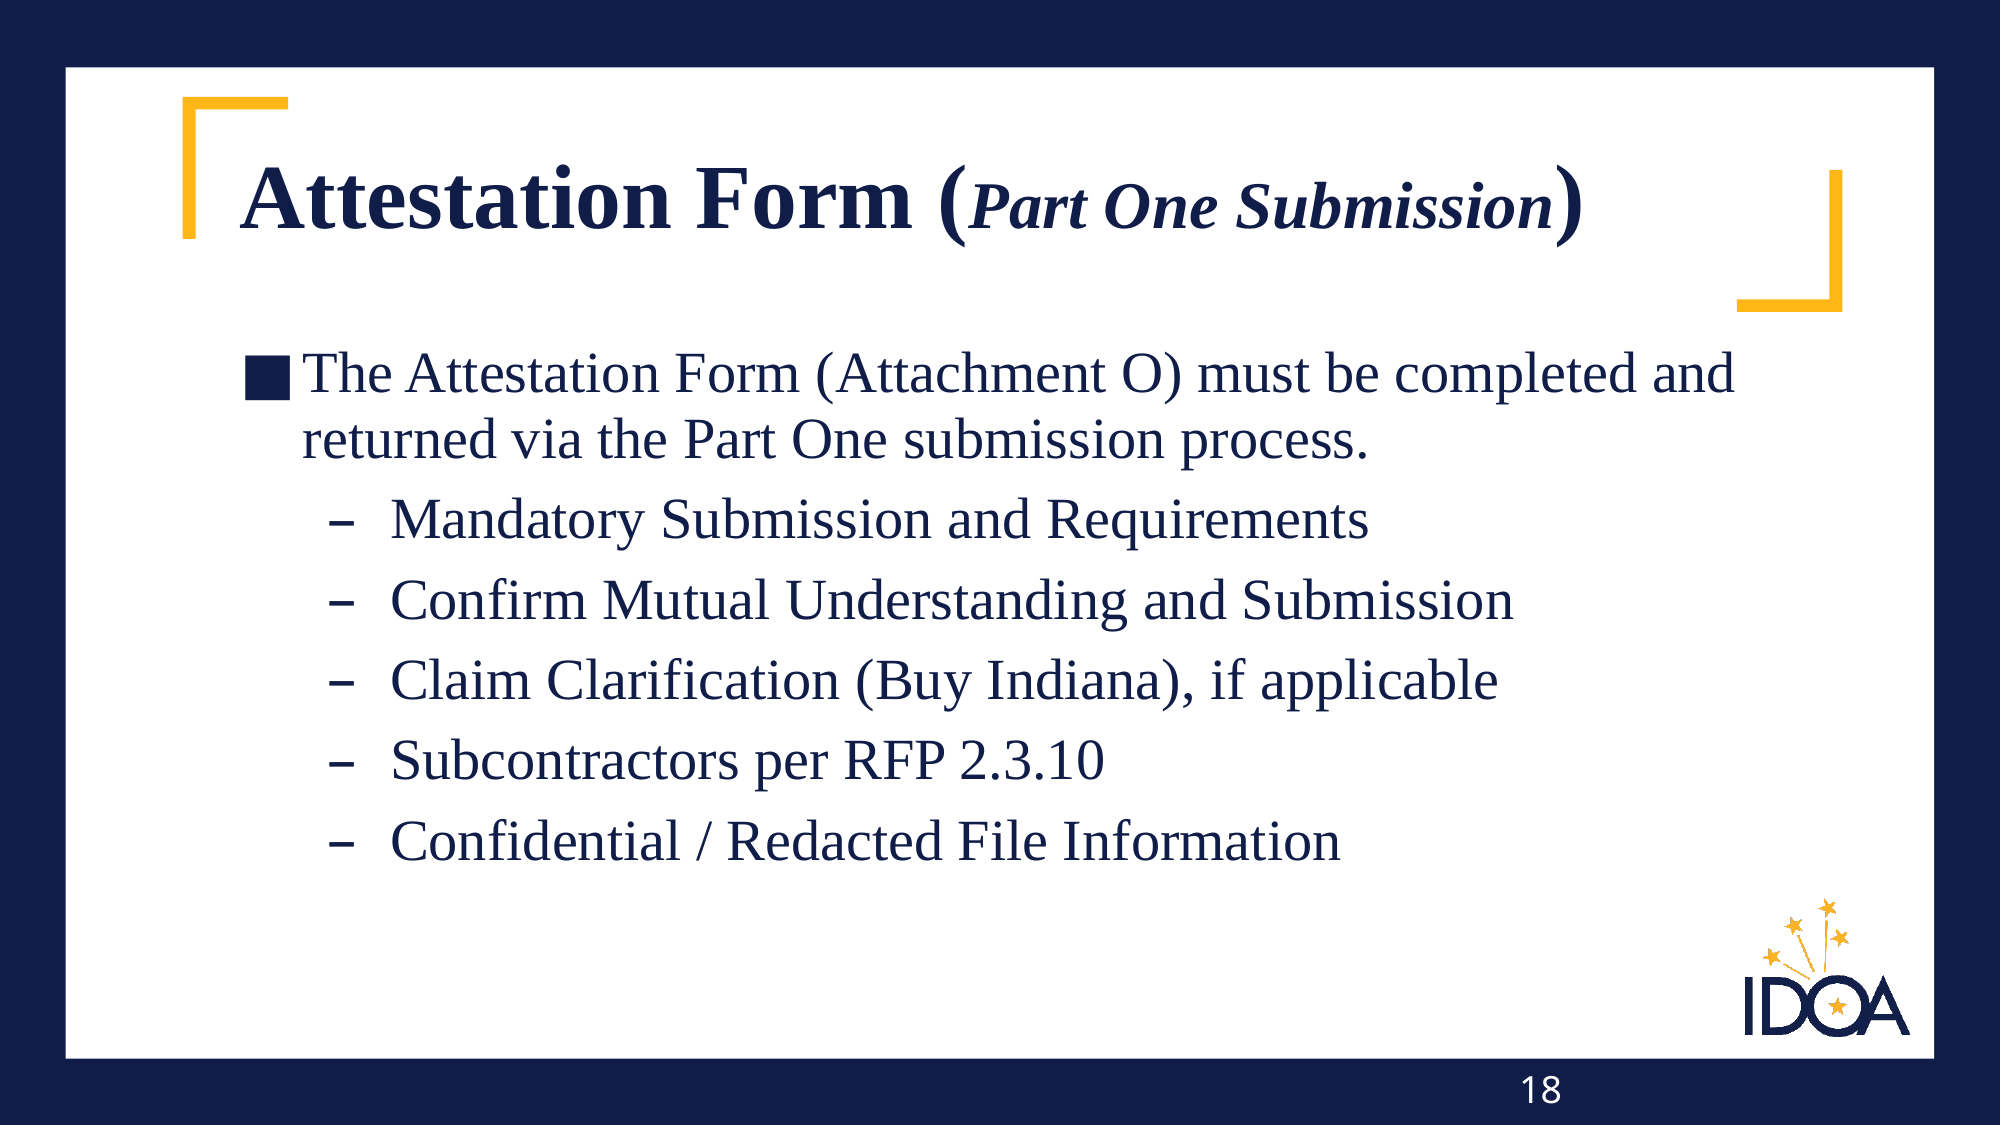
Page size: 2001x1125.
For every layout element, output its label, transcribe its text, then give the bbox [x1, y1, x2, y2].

list The Attestation Form (Attachment O) must be completed and returned via the Part One submission process. Mandatory Submission and Requirements Confirm Mutual Understanding and Submission Claim Clarification (Buy Indiana), if applicable Subcontractors per RFP 2.3.10 Confidential / Redacted File Information [225, 332, 1800, 967]
picture [1702, 857, 1959, 1114]
title Attestation Form (Part One Submission) [225, 142, 1800, 279]
slide_number 18 [1504, 1058, 1767, 1125]
